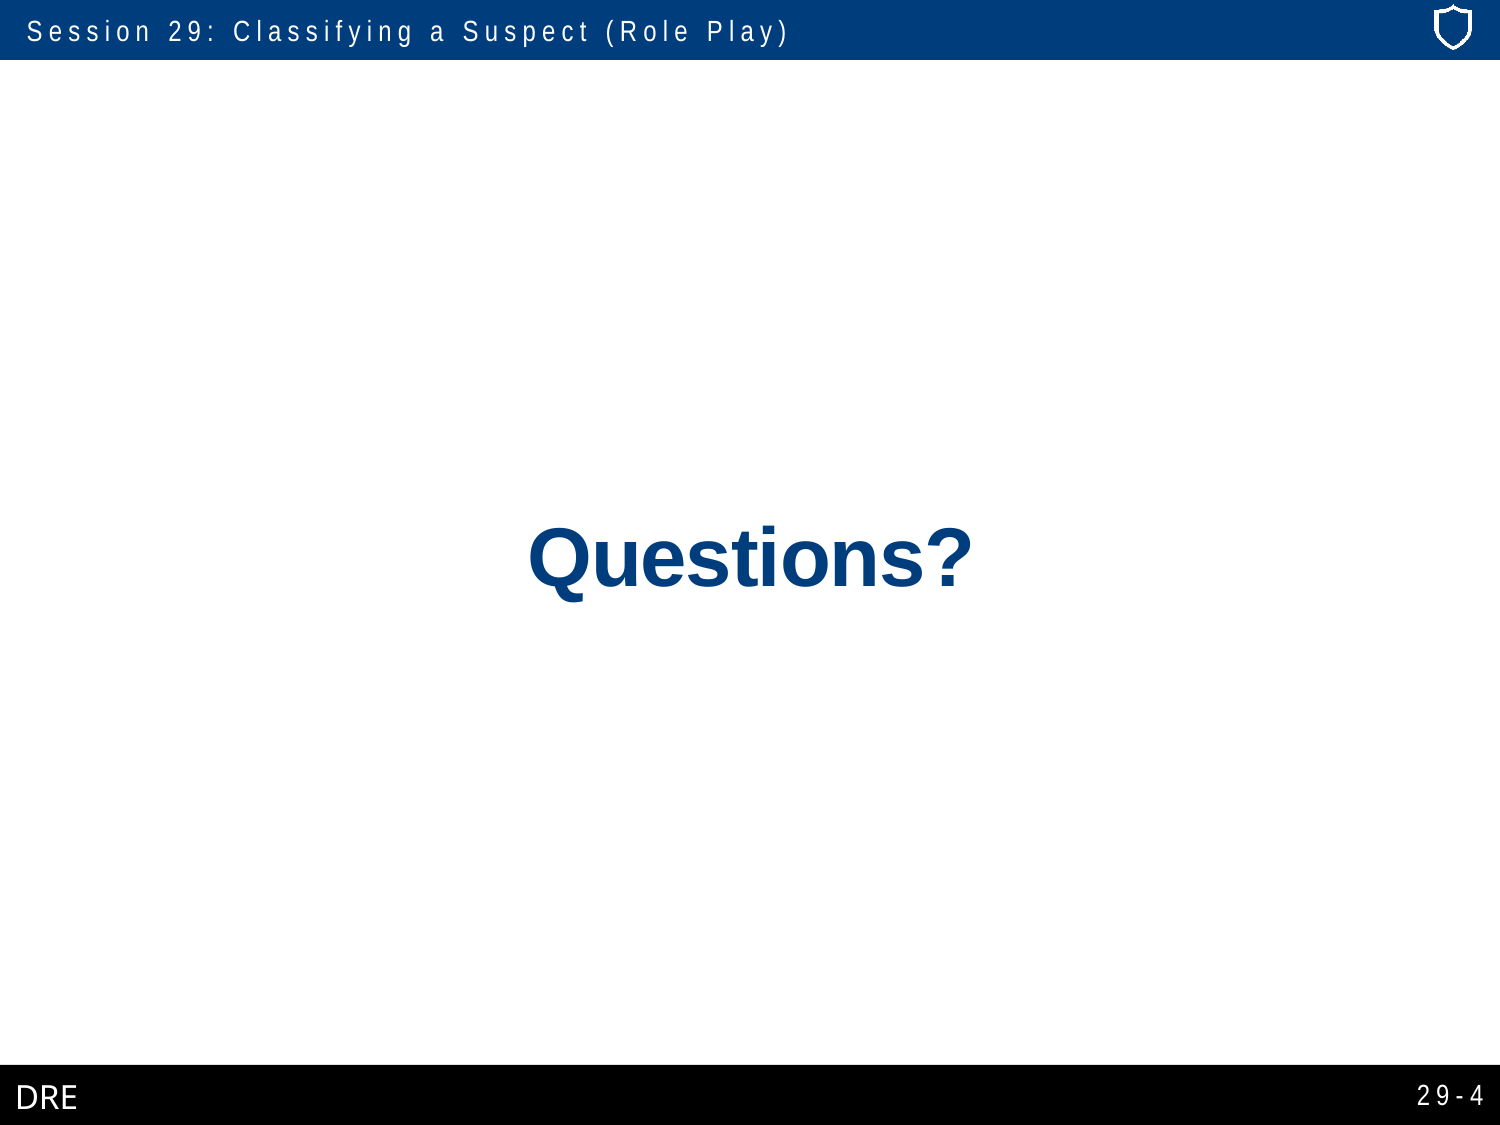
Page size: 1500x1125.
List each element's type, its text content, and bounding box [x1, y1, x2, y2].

slide_number 29-4 [1218, 1063, 1499, 1124]
picture [1434, 4, 1472, 50]
title Questions? [51, 305, 1452, 612]
